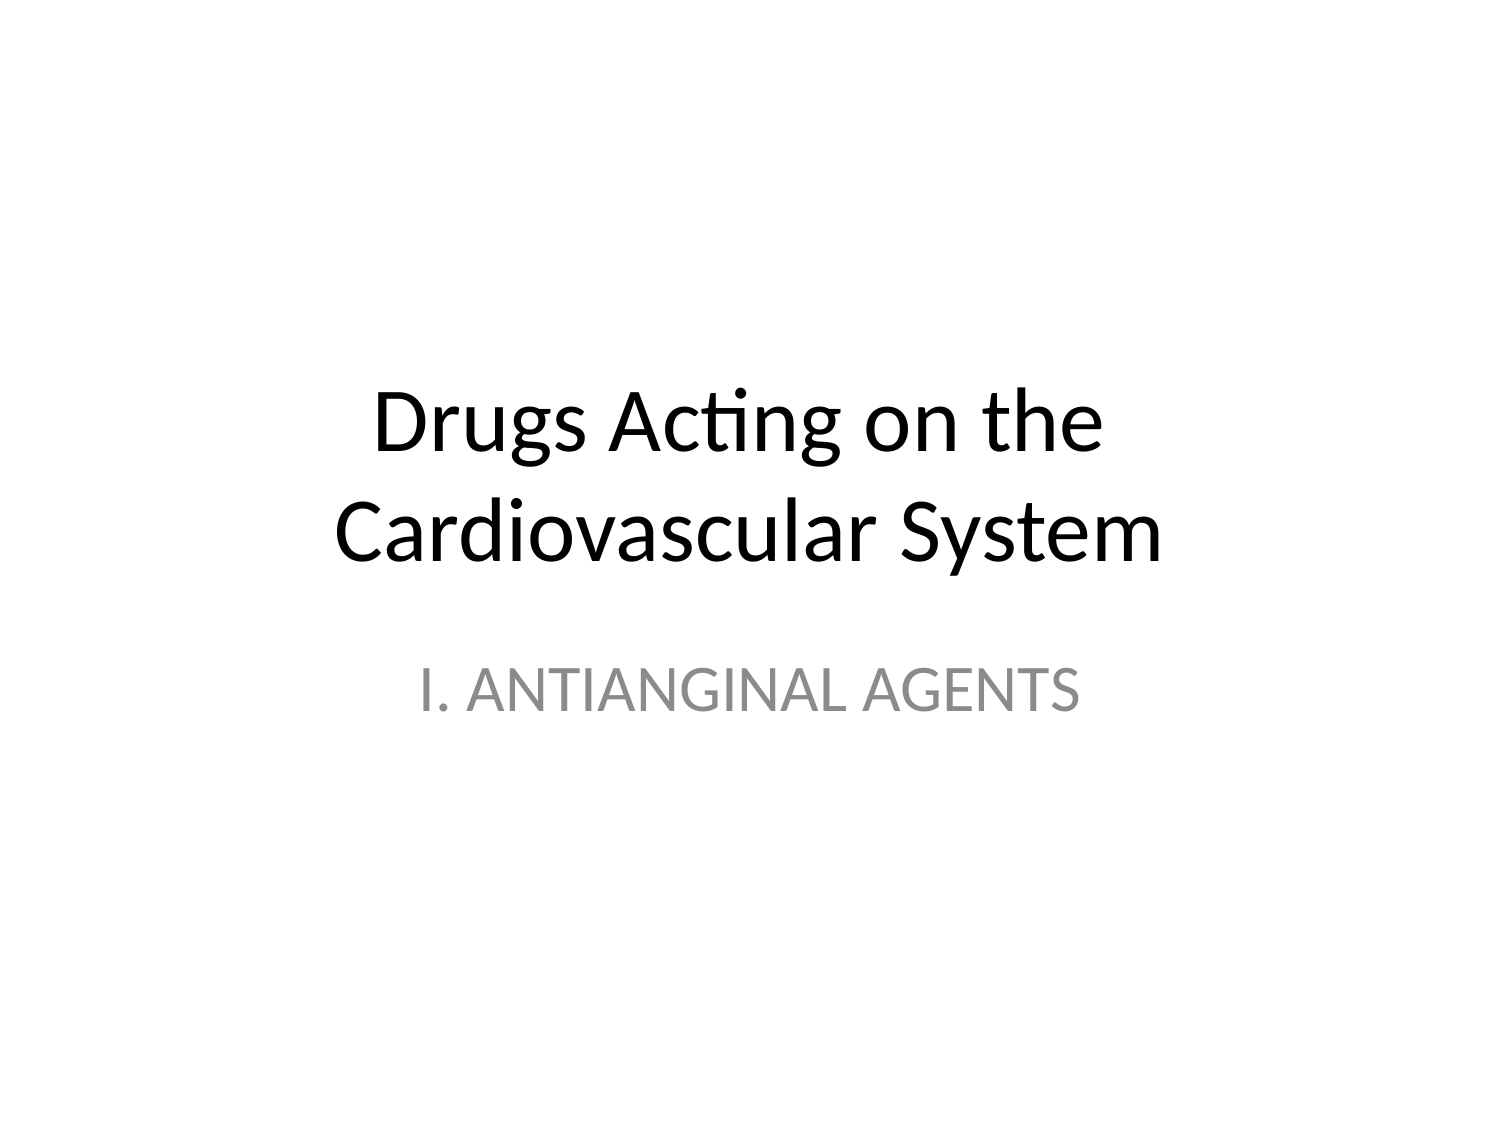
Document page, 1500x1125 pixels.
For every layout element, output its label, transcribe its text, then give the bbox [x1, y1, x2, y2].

subtitle I. ANTIANGINAL AGENTS [225, 637, 1275, 925]
title Drugs Acting on the Cardiovascular System [112, 349, 1388, 591]
